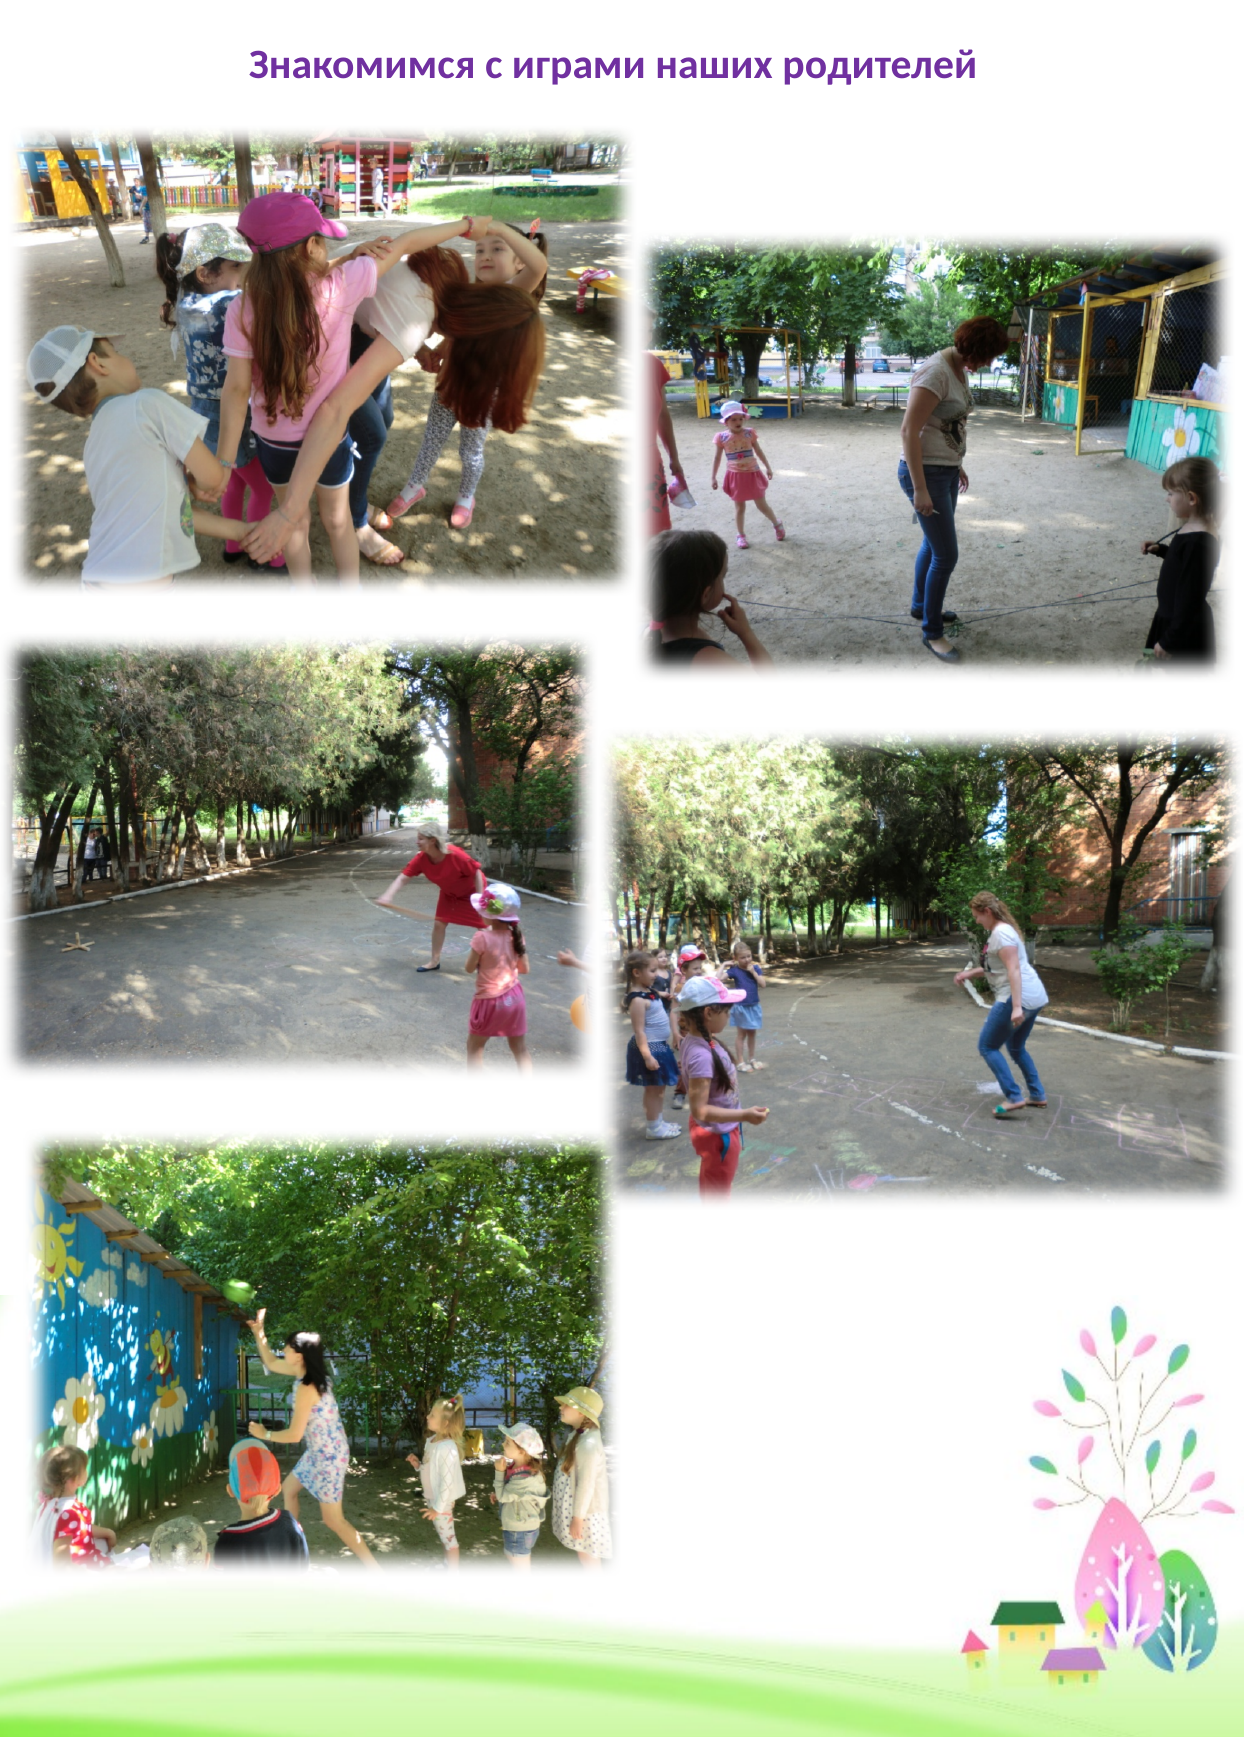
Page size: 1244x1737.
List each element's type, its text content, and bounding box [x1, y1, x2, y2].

text_box Знакомимся с играми наших родителей [234, 29, 993, 95]
picture [7, 123, 1237, 683]
picture [0, 631, 1244, 1737]
